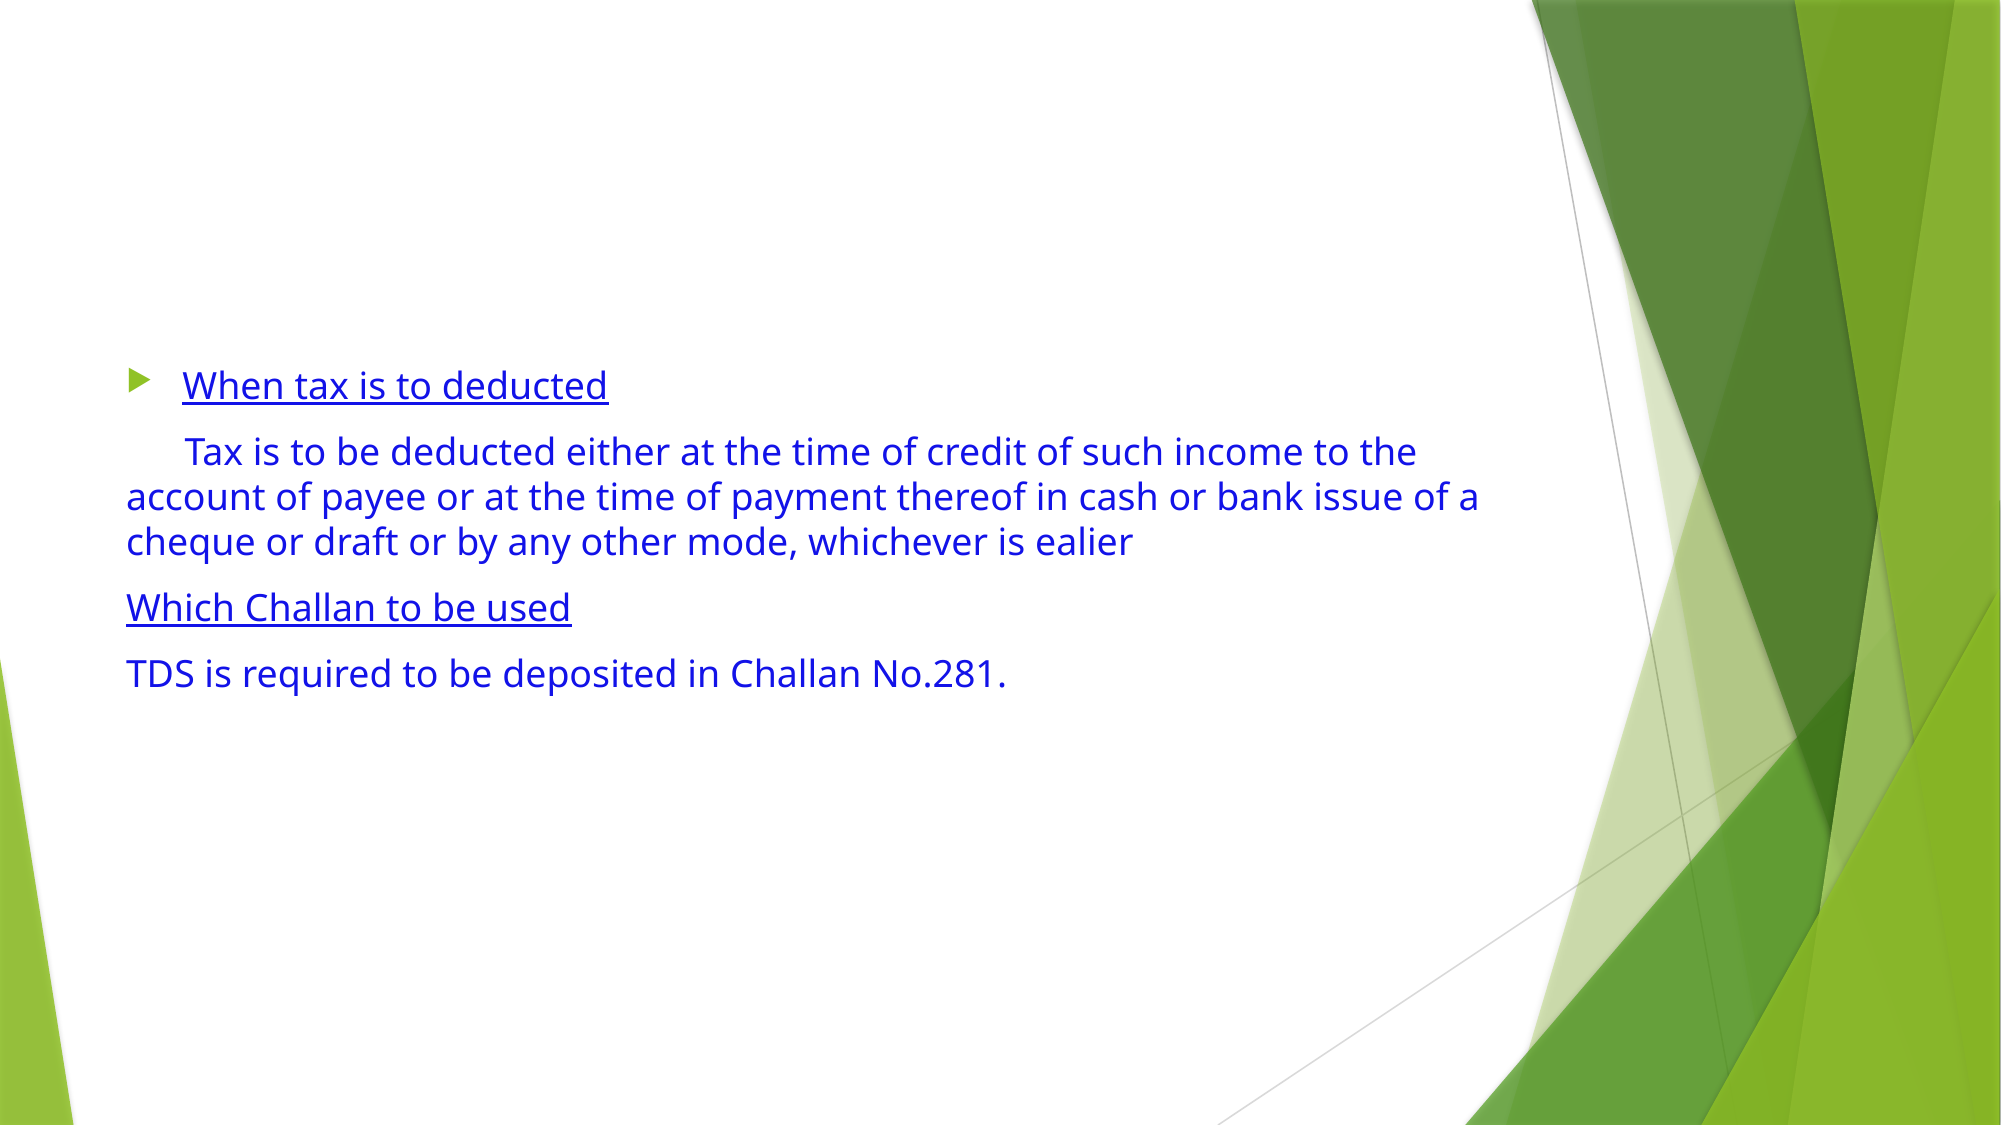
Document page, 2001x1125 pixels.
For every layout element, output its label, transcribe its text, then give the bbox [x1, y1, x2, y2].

list When tax is to deducted Tax is to be deducted either at the time of credit of such income to the account of payee or at the time of payment thereof in cash or bank issue of a cheque or draft or by any other mode, whichever is ealier Which Challan to be used TDS is required to be deposited in Challan No.281. [111, 354, 1522, 992]
